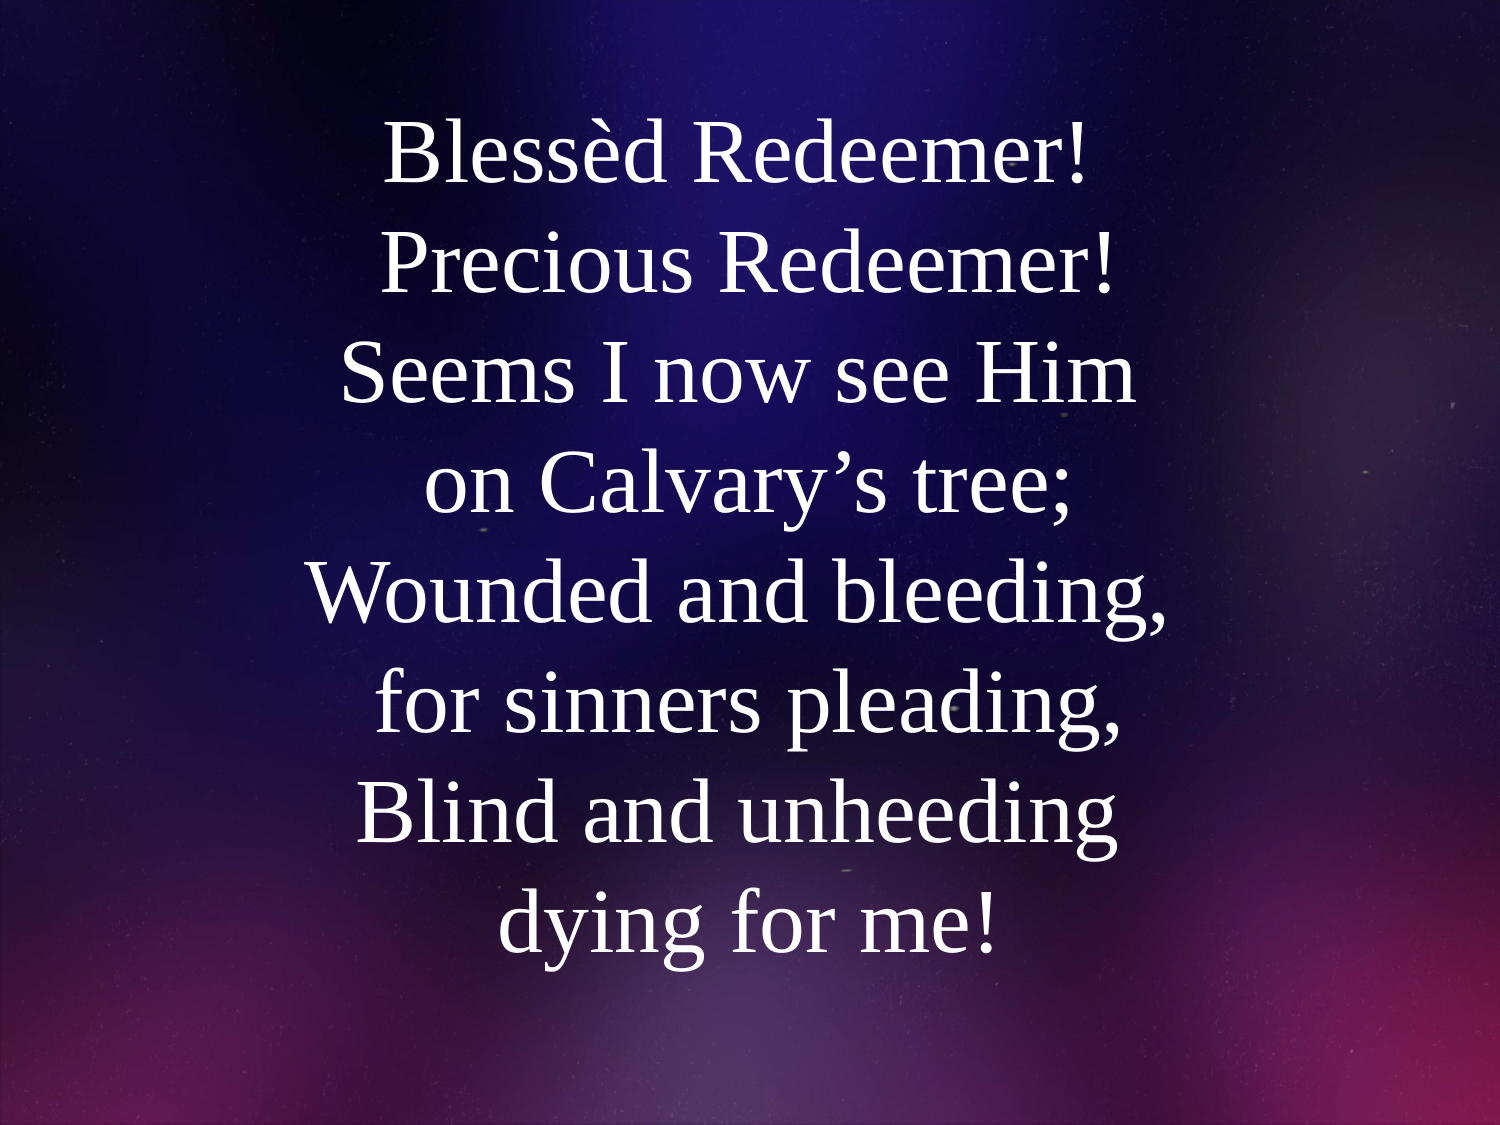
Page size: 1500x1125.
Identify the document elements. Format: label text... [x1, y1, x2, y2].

title Blessèd Redeemer! Precious Redeemer! Seems I now see Him on Calvary’s tree; Wounded and bleeding, for sinners pleading, Blind and unheeding dying for me! [112, 437, 1388, 625]
picture [0, 0, 1500, 1125]
